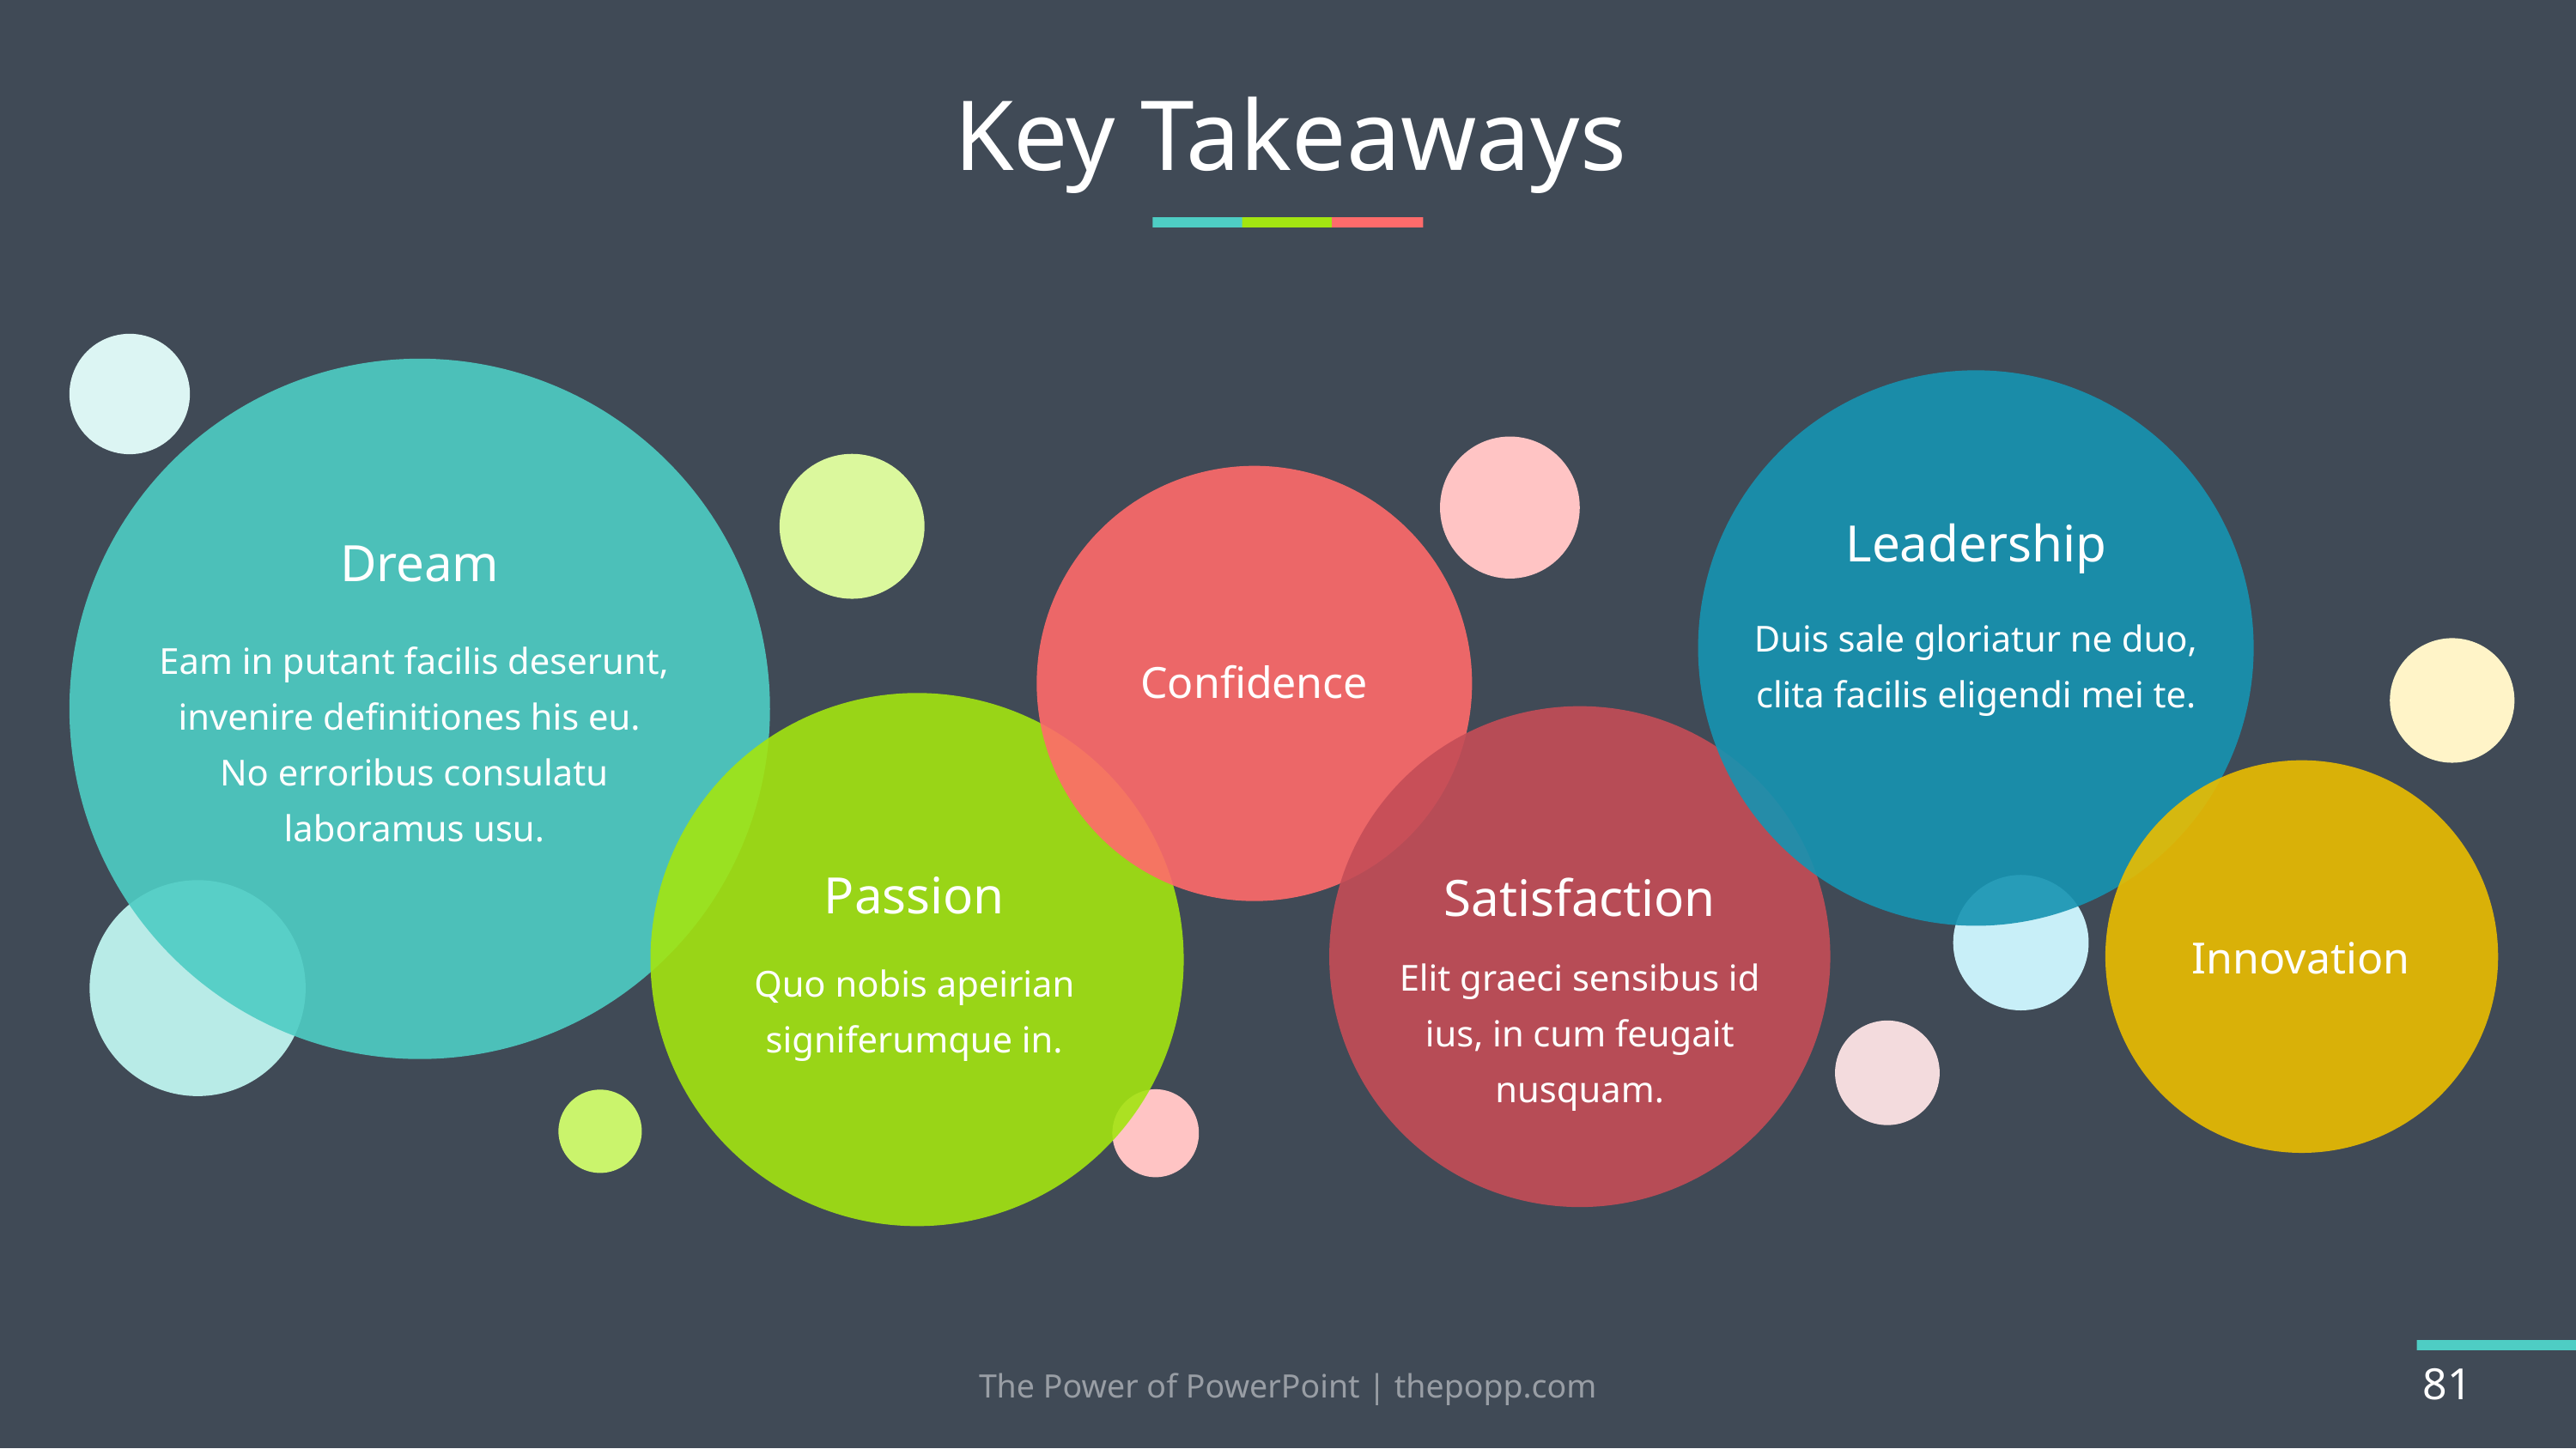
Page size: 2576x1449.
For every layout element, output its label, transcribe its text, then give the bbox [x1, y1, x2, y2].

list Innovation [2123, 865, 2480, 1048]
list Leadership [1705, 504, 2246, 579]
footer The Power of PowerPoint | thepopp.com [853, 1349, 1723, 1427]
list Dream [94, 524, 744, 598]
list Satisfaction [1357, 761, 1803, 933]
list Confidence [1043, 599, 1466, 763]
list Eam in putant facilis deserunt, invenire definitiones his eu. No erroribus consulatu laboramus usu. [137, 619, 692, 893]
title Key Takeaways [69, 49, 2512, 230]
slide_number 81 [2409, 1351, 2576, 1421]
list Elit graeci sensibus id ius, in cum feugait nusquam. [1353, 936, 1807, 1122]
list Quo nobis apeirian signiferumque in. [653, 942, 1176, 1128]
list Duis sale gloriatur ne duo, clita facilis eligendi mei te. [1715, 597, 2237, 783]
list Passion [691, 758, 1138, 931]
